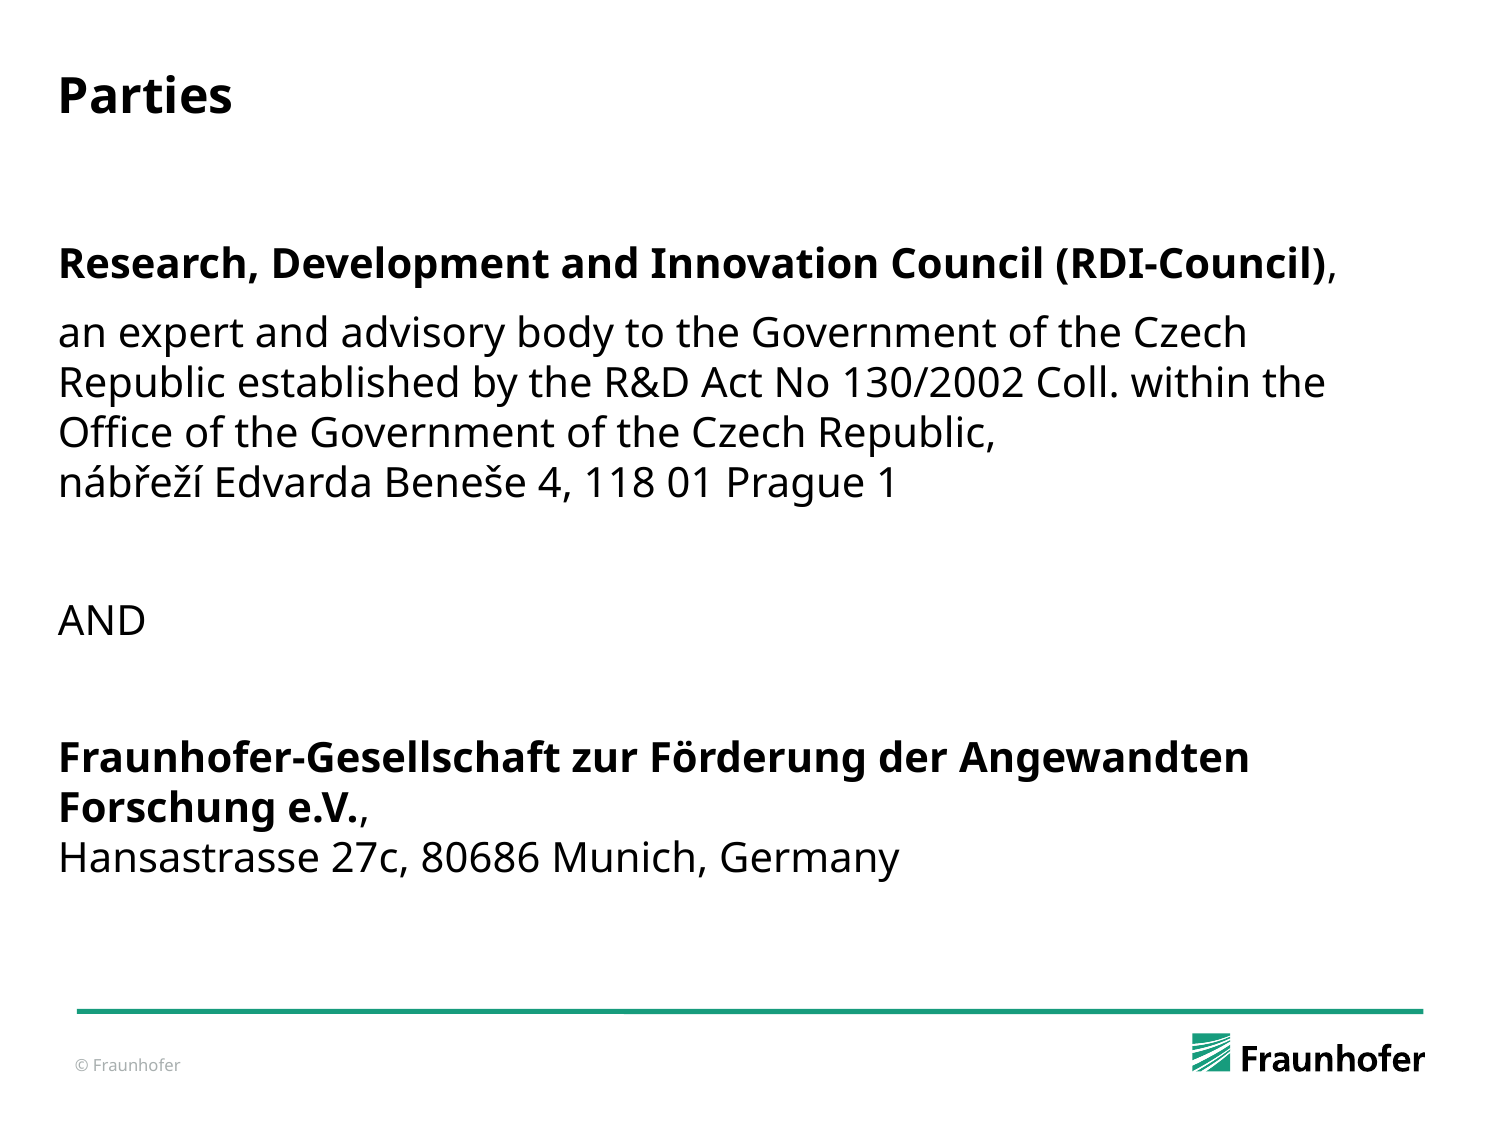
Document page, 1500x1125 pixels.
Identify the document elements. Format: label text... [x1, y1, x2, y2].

list Research, Development and Innovation Council (RDI-Council), an expert and advisory body to the Government of the Czech Republic established by the R&D Act No 130/2002 Coll. within the Office of the Government of the Czech Republic, nábřeží Edvarda Beneše 4, 118 01 Prague 1 AND Fraunhofer-Gesellschaft zur Förderung der Angewandten Forschung e.V., Hansastrasse 27c, 80686 Munich, Germany [57, 237, 1405, 839]
title Parties [57, 63, 1408, 166]
